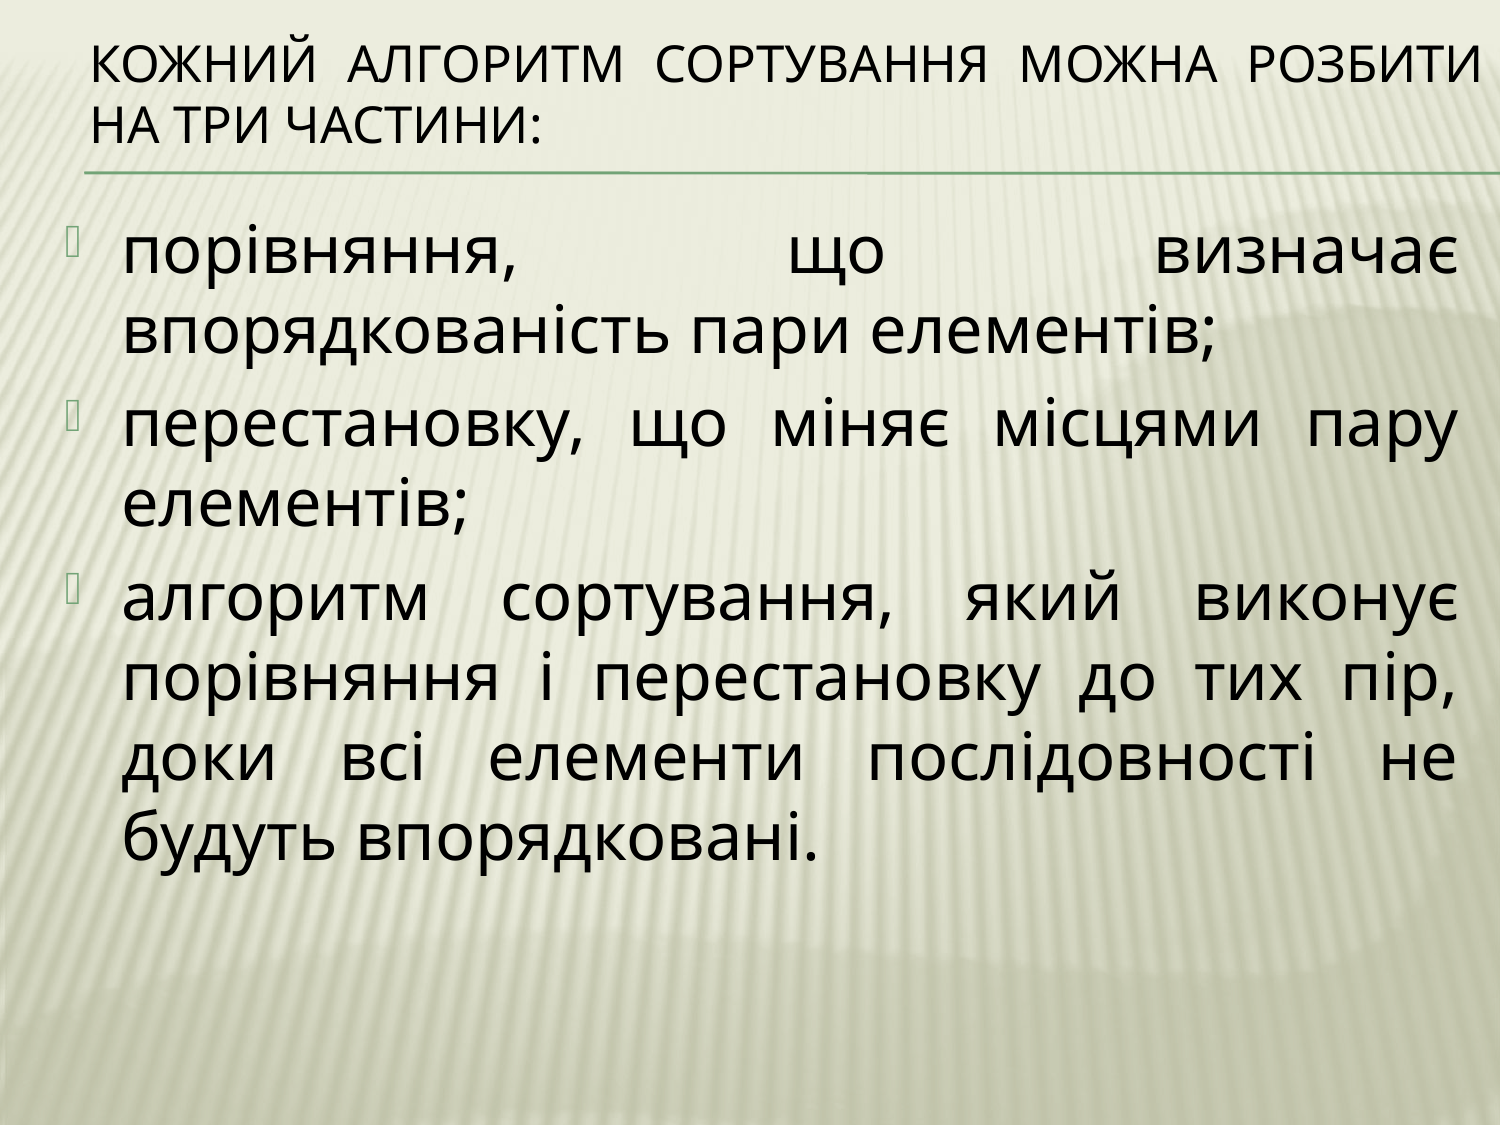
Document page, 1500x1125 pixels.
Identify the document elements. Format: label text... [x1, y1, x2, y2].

list порівняння, що визначає впорядкованість пари елементів; перестановку, що міняє місцями пару елементів; алгоритм сортування, який виконує порівняння і перестановку до тих пір, доки всі елементи послідовності не будуть впорядковані. [50, 199, 1475, 1043]
title кожний алгоритм сортування можна розбити на три частини: [75, 23, 1500, 161]
